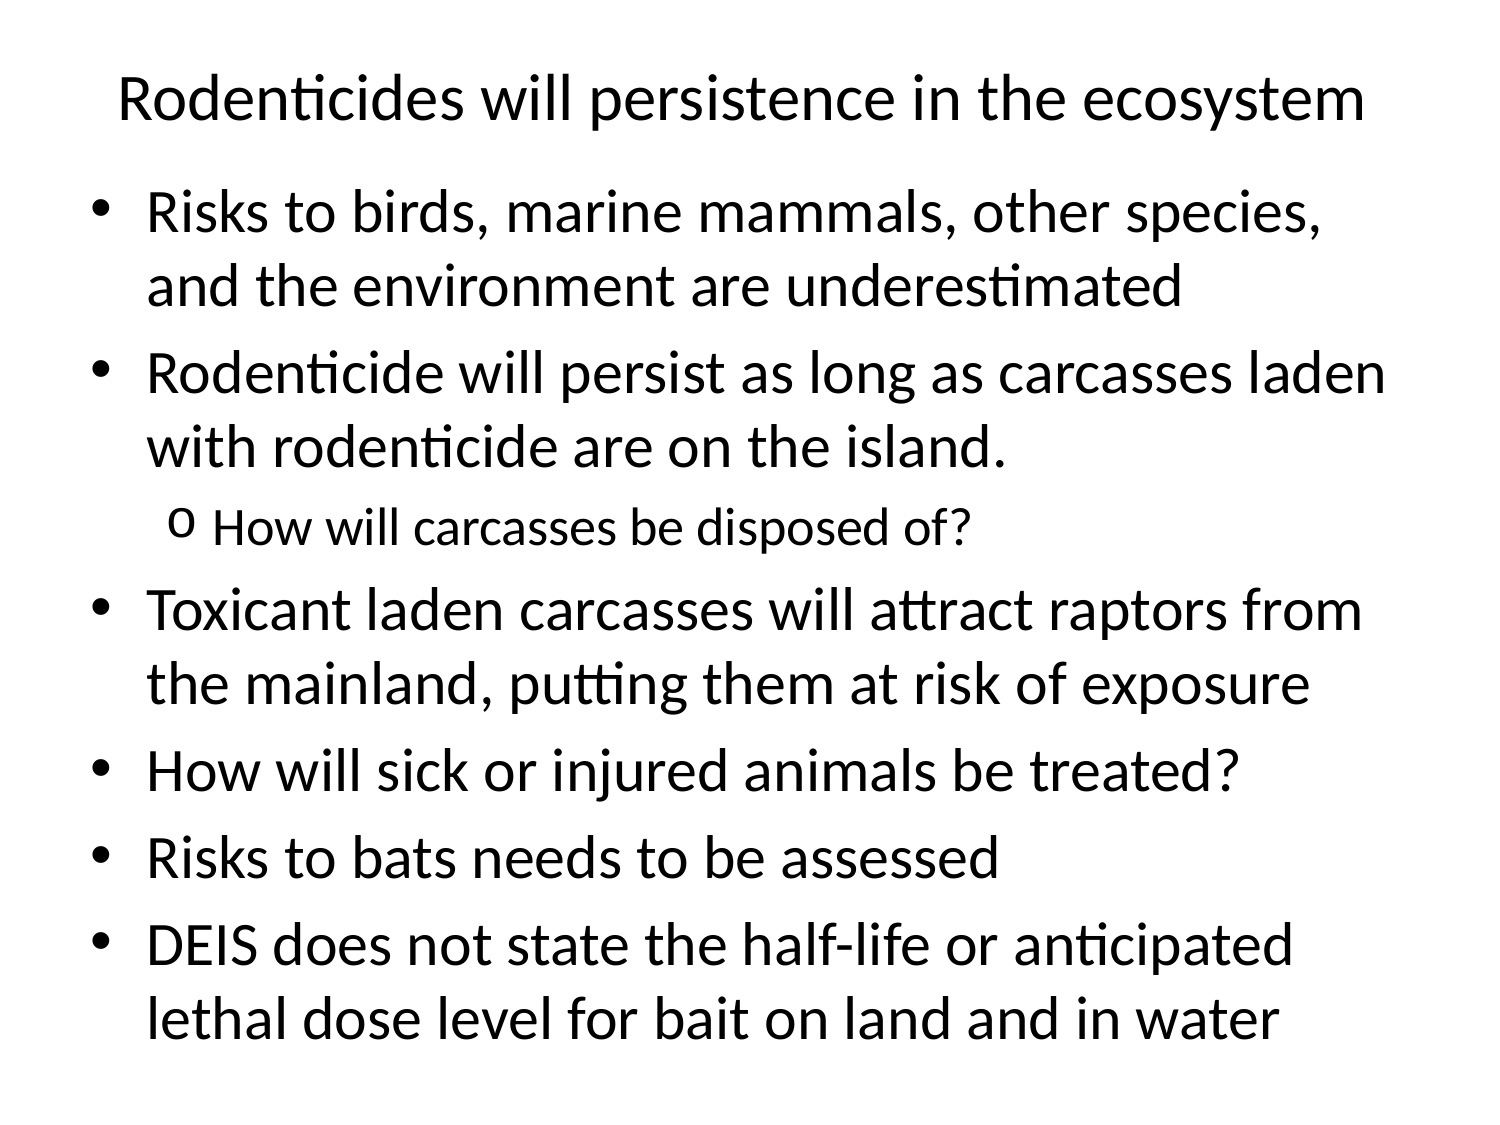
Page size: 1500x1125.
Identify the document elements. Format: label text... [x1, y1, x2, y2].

list Risks to birds, marine mammals, other species, and the environment are underestimated Rodenticide will persist as long as carcasses laden with rodenticide are on the island. How will carcasses be disposed of? Toxicant laden carcasses will attract raptors from the mainland, putting them at risk of exposure How will sick or injured animals be treated? Risks to bats needs to be assessed DEIS does not state the half-life or anticipated lethal dose level for bait on land and in water [75, 162, 1425, 1075]
title Rodenticides will persistence in the ecosystem [75, 24, 1425, 162]
